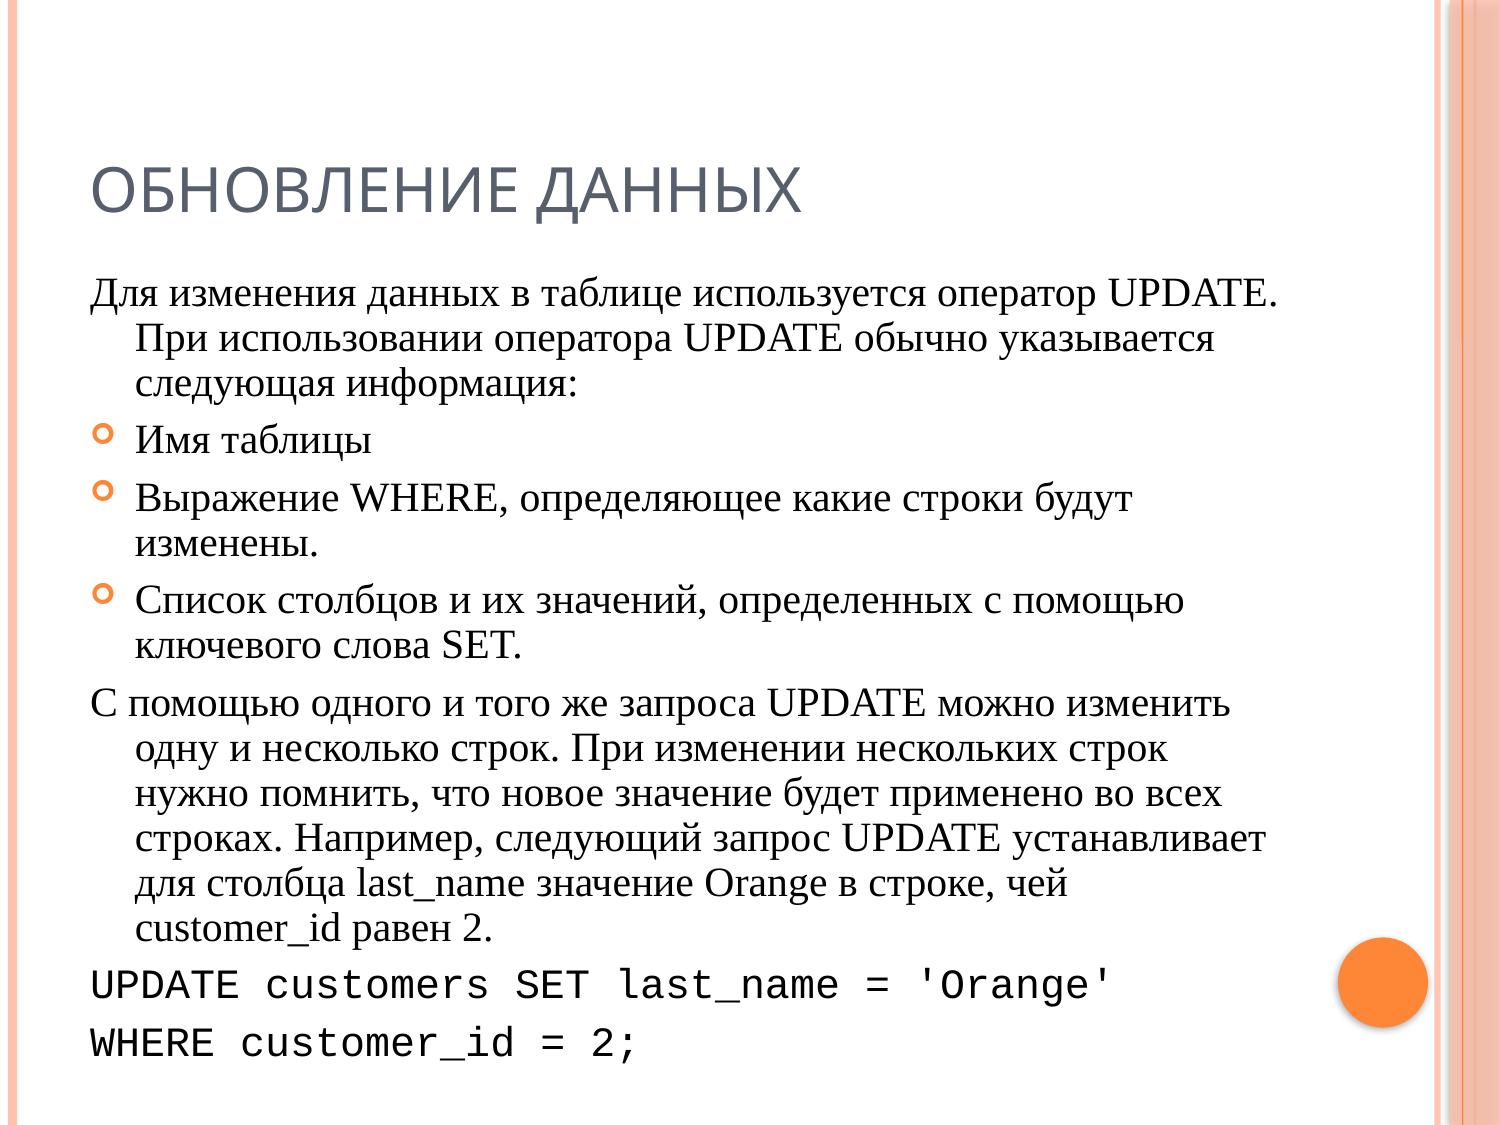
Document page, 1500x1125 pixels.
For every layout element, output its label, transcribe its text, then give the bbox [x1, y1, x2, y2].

list Для изменения данных в таблице используется оператор UPDATE. При использовании оператора UPDATE обычно указывается следующая информация: Имя таблицы Выражение WHERE, определяющее какие строки будут изменены. Список столбцов и их значений, определенных с помощью ключевого слова SET. С помощью одного и того же запроса UPDATE можно изменить одну и несколько строк. При изменении нескольких строк нужно помнить, что новое значение будет применено во всех строках. Например, следующий запрос UPDATE устанавливает для столбца last_name значение Orange в строке, чей customer_id равен 2. UPDATE customers SET last_name = 'Orange' WHERE customer_id = 2; [75, 262, 1300, 1062]
title Обновление данных [75, 45, 1300, 233]
